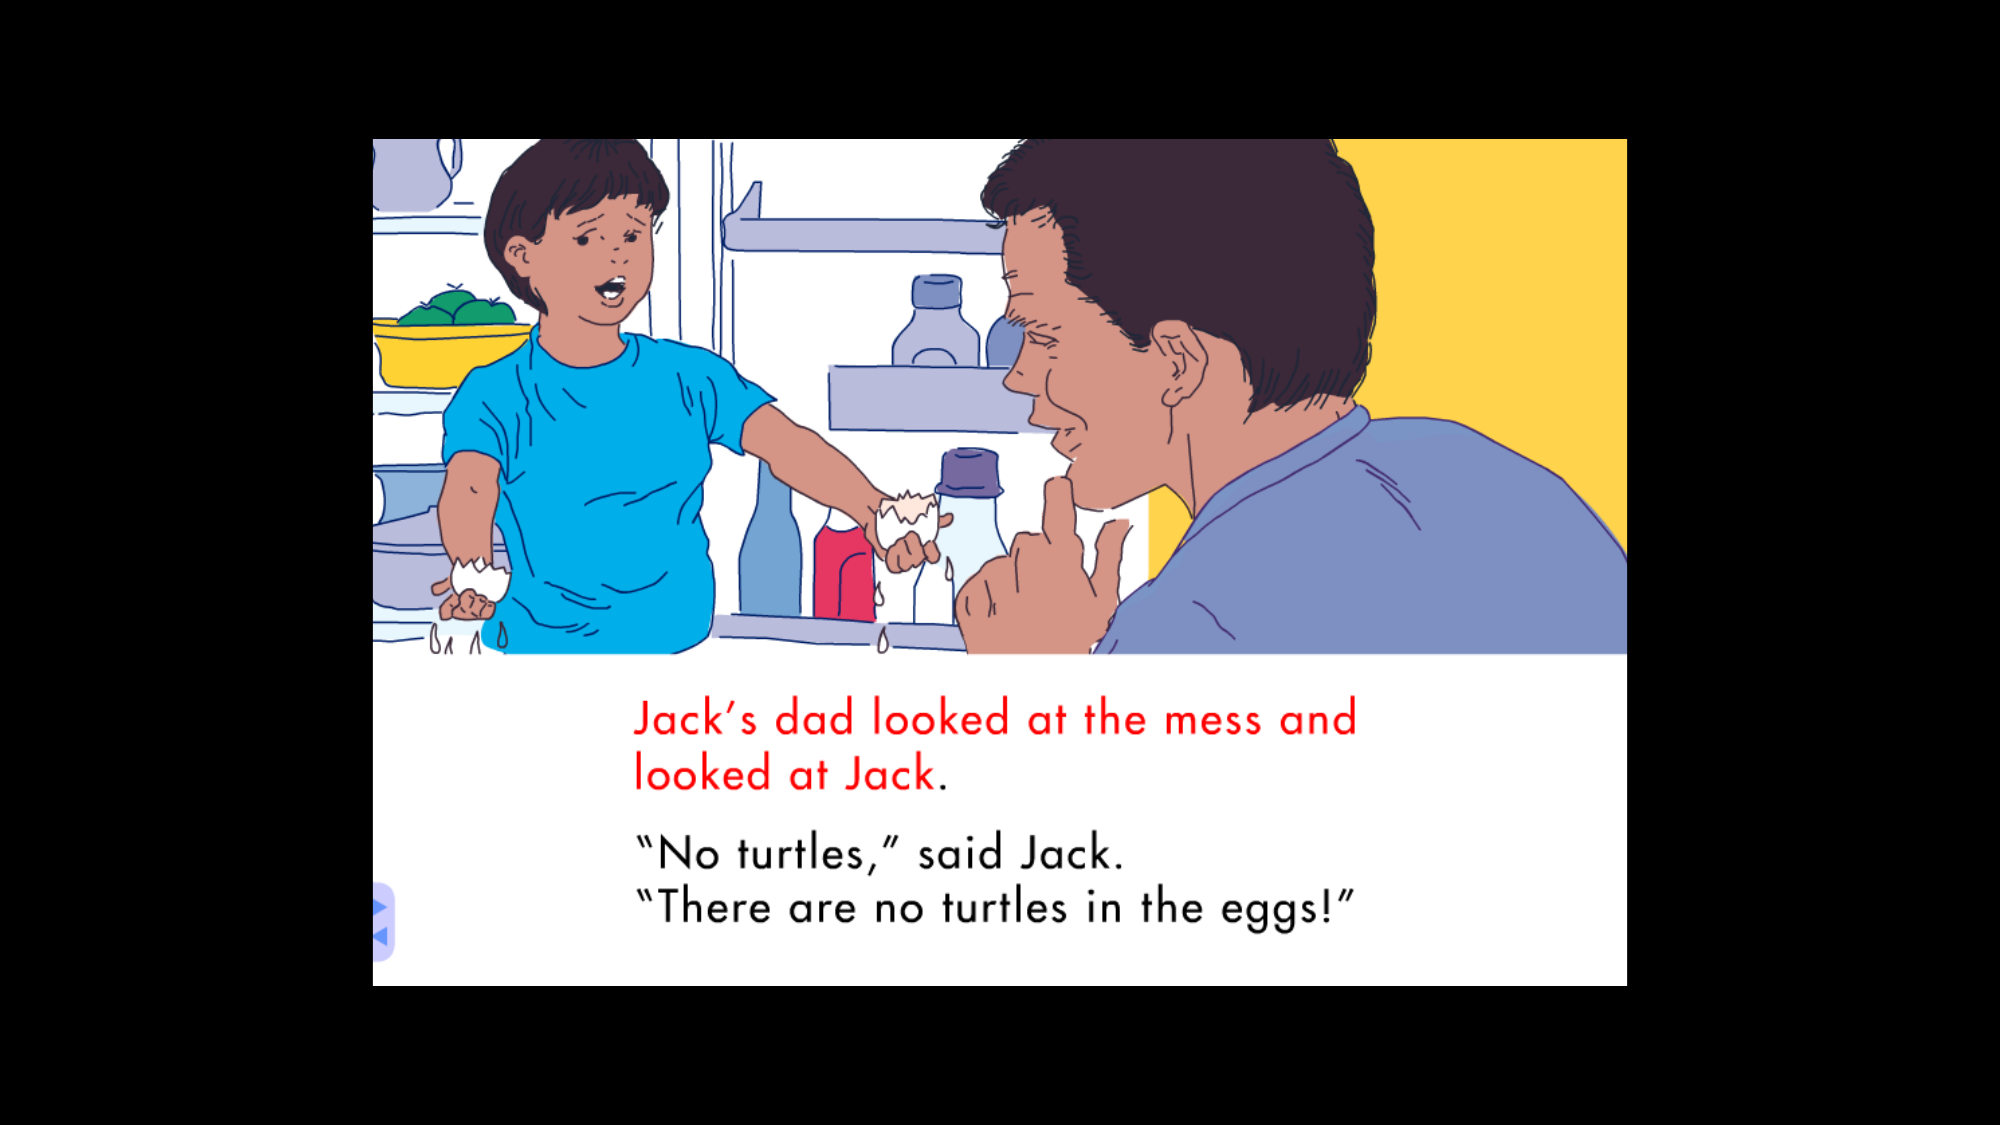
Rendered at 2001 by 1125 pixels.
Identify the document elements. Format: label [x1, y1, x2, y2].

picture [372, 139, 1628, 986]
